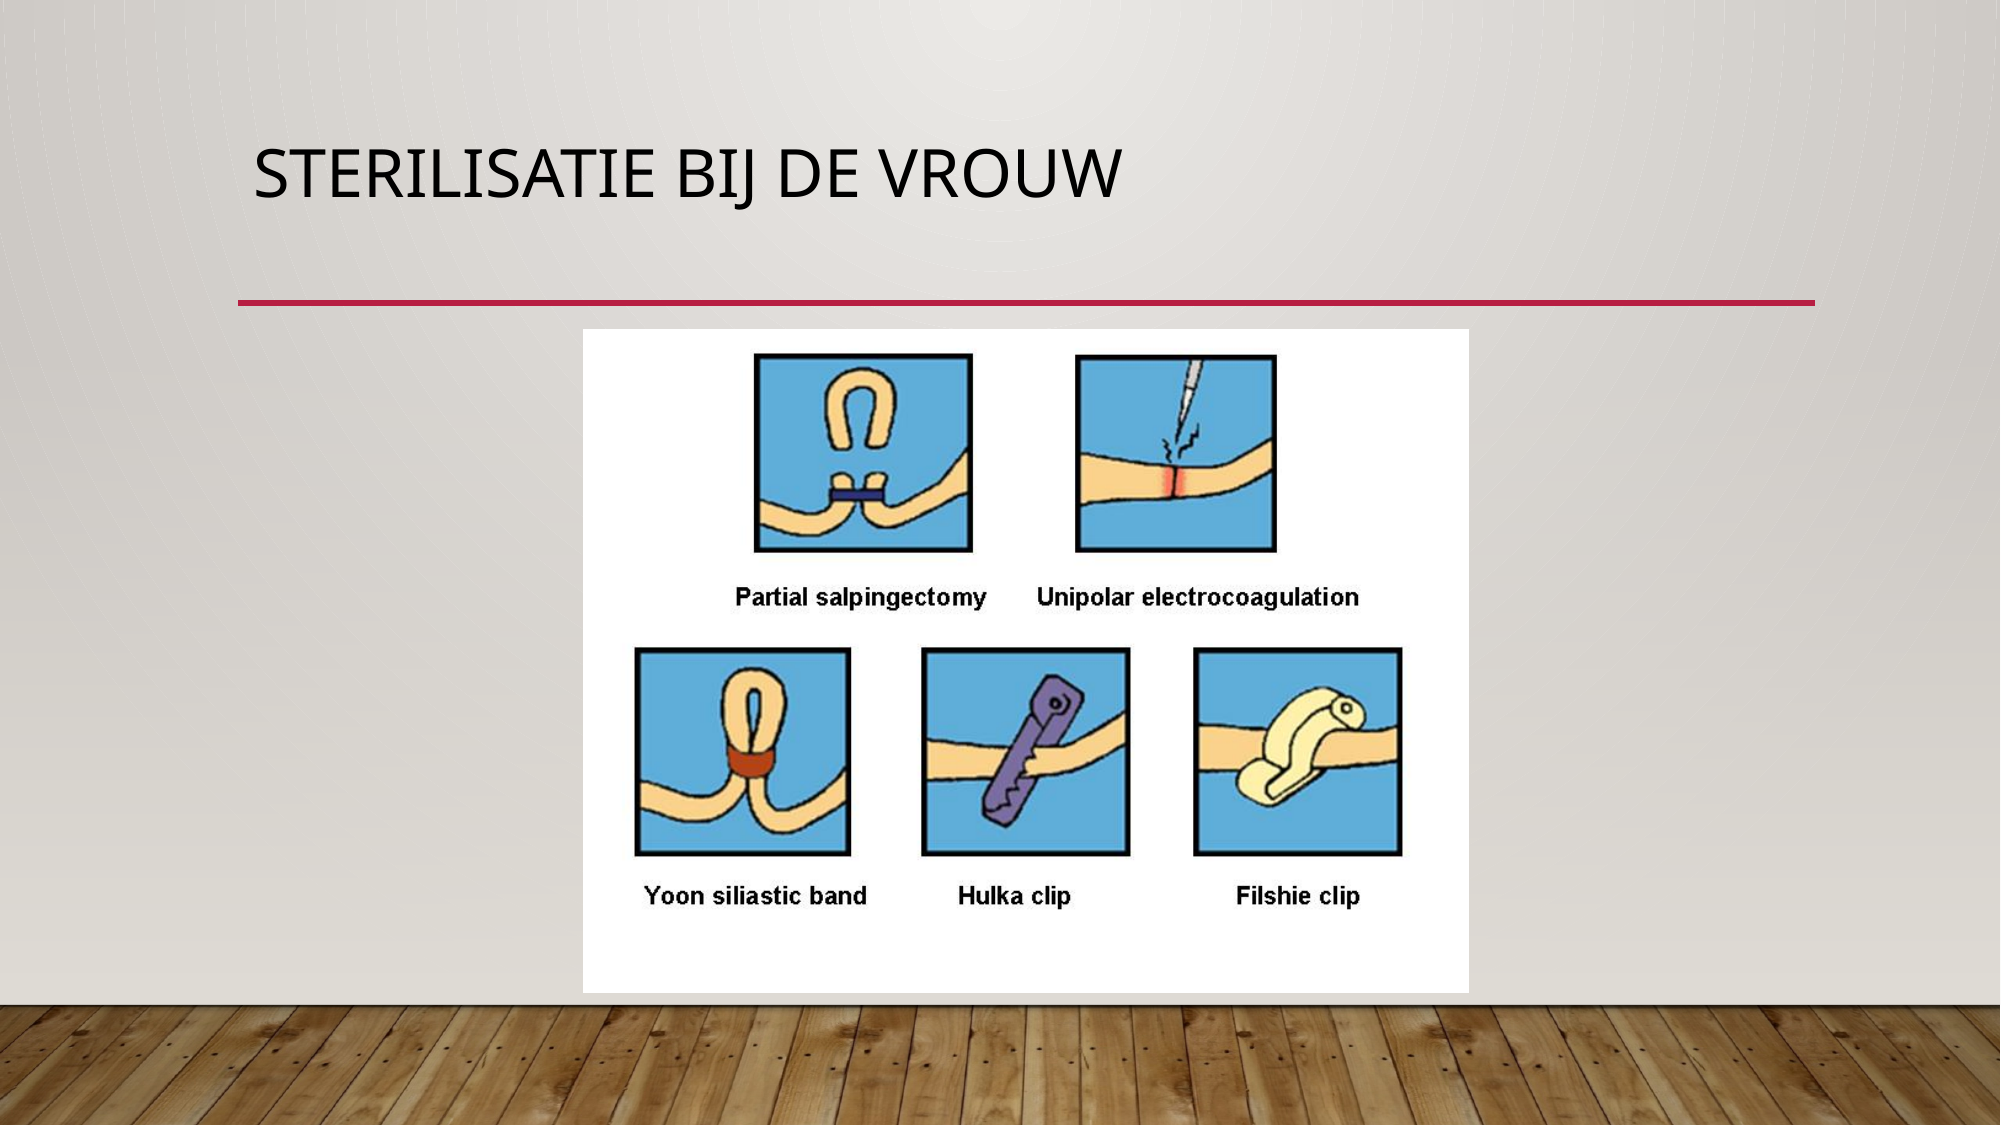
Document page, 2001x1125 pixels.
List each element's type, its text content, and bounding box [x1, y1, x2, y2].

picture [0, 1005, 2000, 1125]
picture [583, 328, 1469, 994]
title Sterilisatie bij de vrouw [238, 131, 1814, 305]
